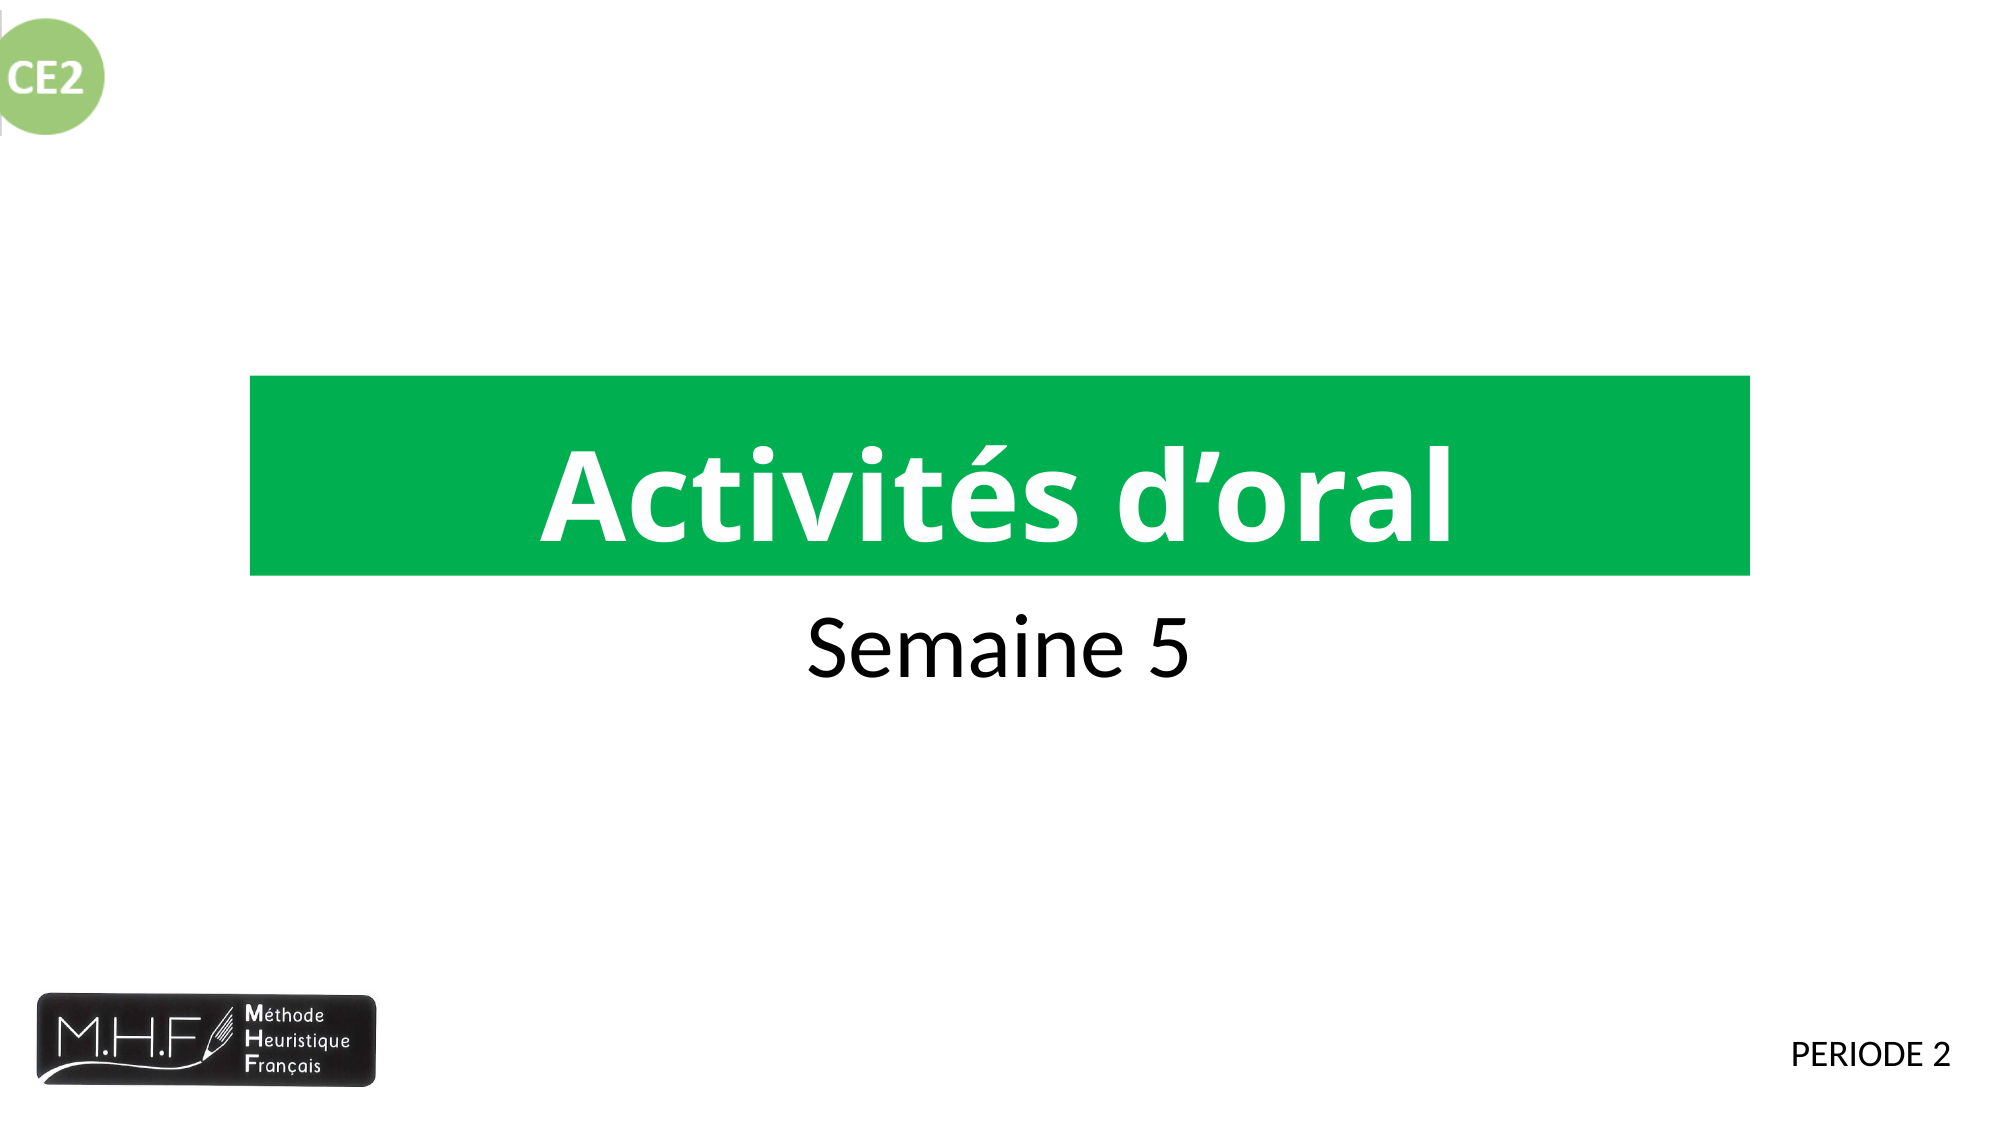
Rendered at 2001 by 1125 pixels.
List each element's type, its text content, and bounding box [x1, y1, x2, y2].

title Activités d’oral [249, 375, 1750, 576]
picture [0, 10, 112, 136]
picture [33, 990, 379, 1089]
subtitle Semaine 5 [249, 590, 1750, 863]
text_box PERIODE 2 [1362, 1021, 1967, 1082]
